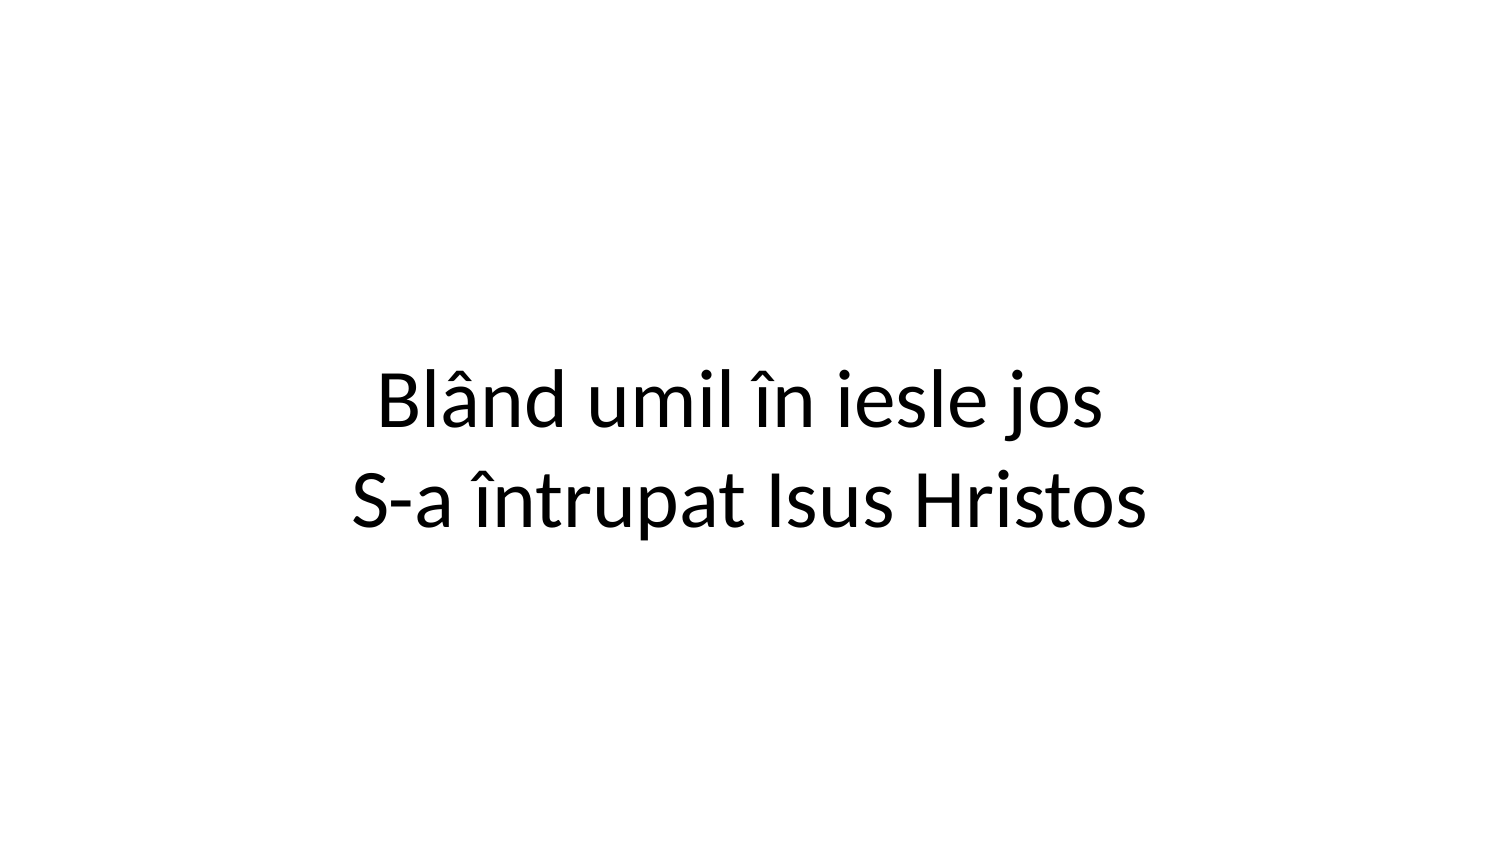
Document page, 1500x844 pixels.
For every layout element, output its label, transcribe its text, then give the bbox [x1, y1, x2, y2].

text_box Blând umil în iesle jos S-a întrupat Isus Hristos [336, 292, 1164, 552]
